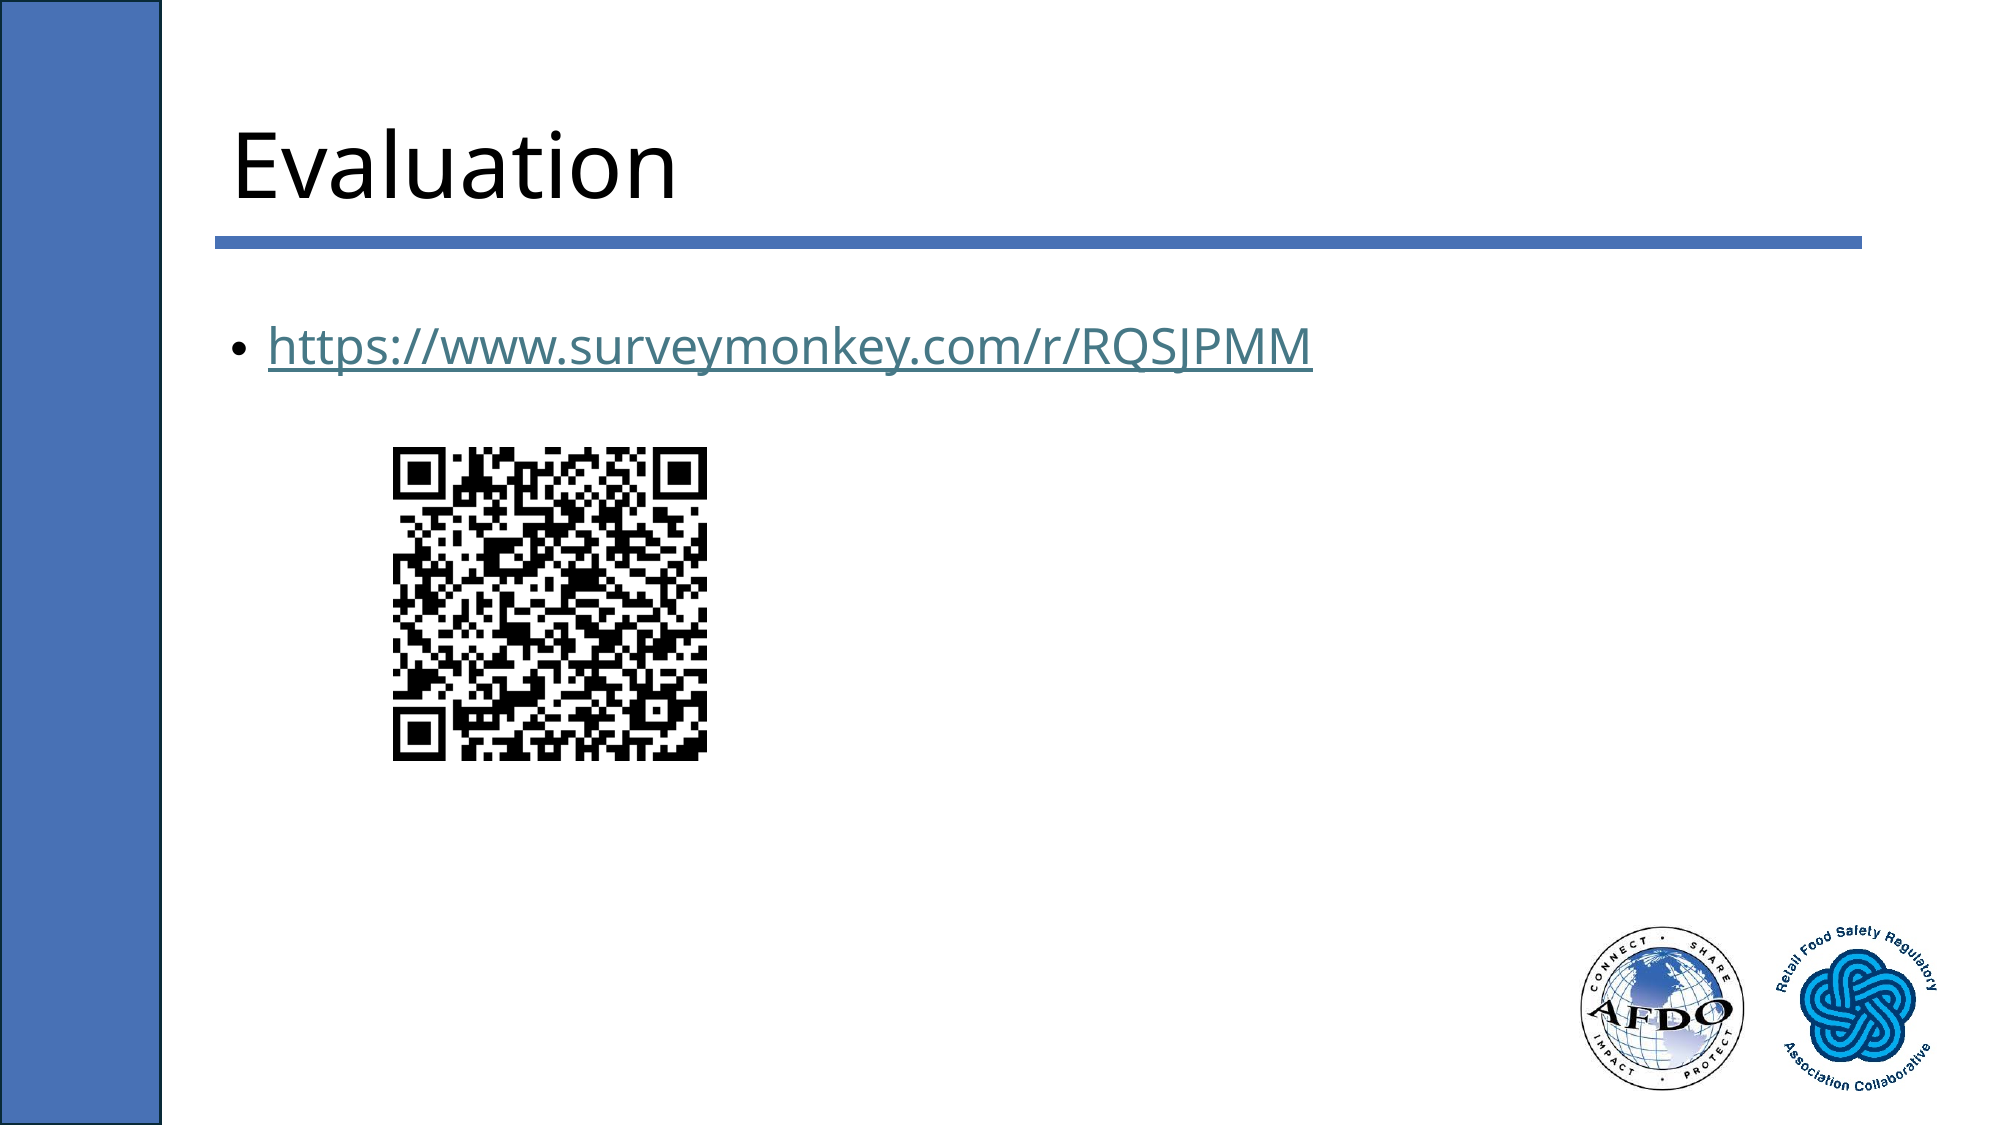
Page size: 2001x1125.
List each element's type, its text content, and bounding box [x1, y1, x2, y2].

picture [1776, 925, 1937, 1091]
picture [393, 446, 708, 761]
picture [1579, 925, 1745, 1091]
list https://www.surveymonkey.com/r/RQSJPMM [215, 306, 1863, 383]
title Evaluation [215, 110, 1863, 227]
